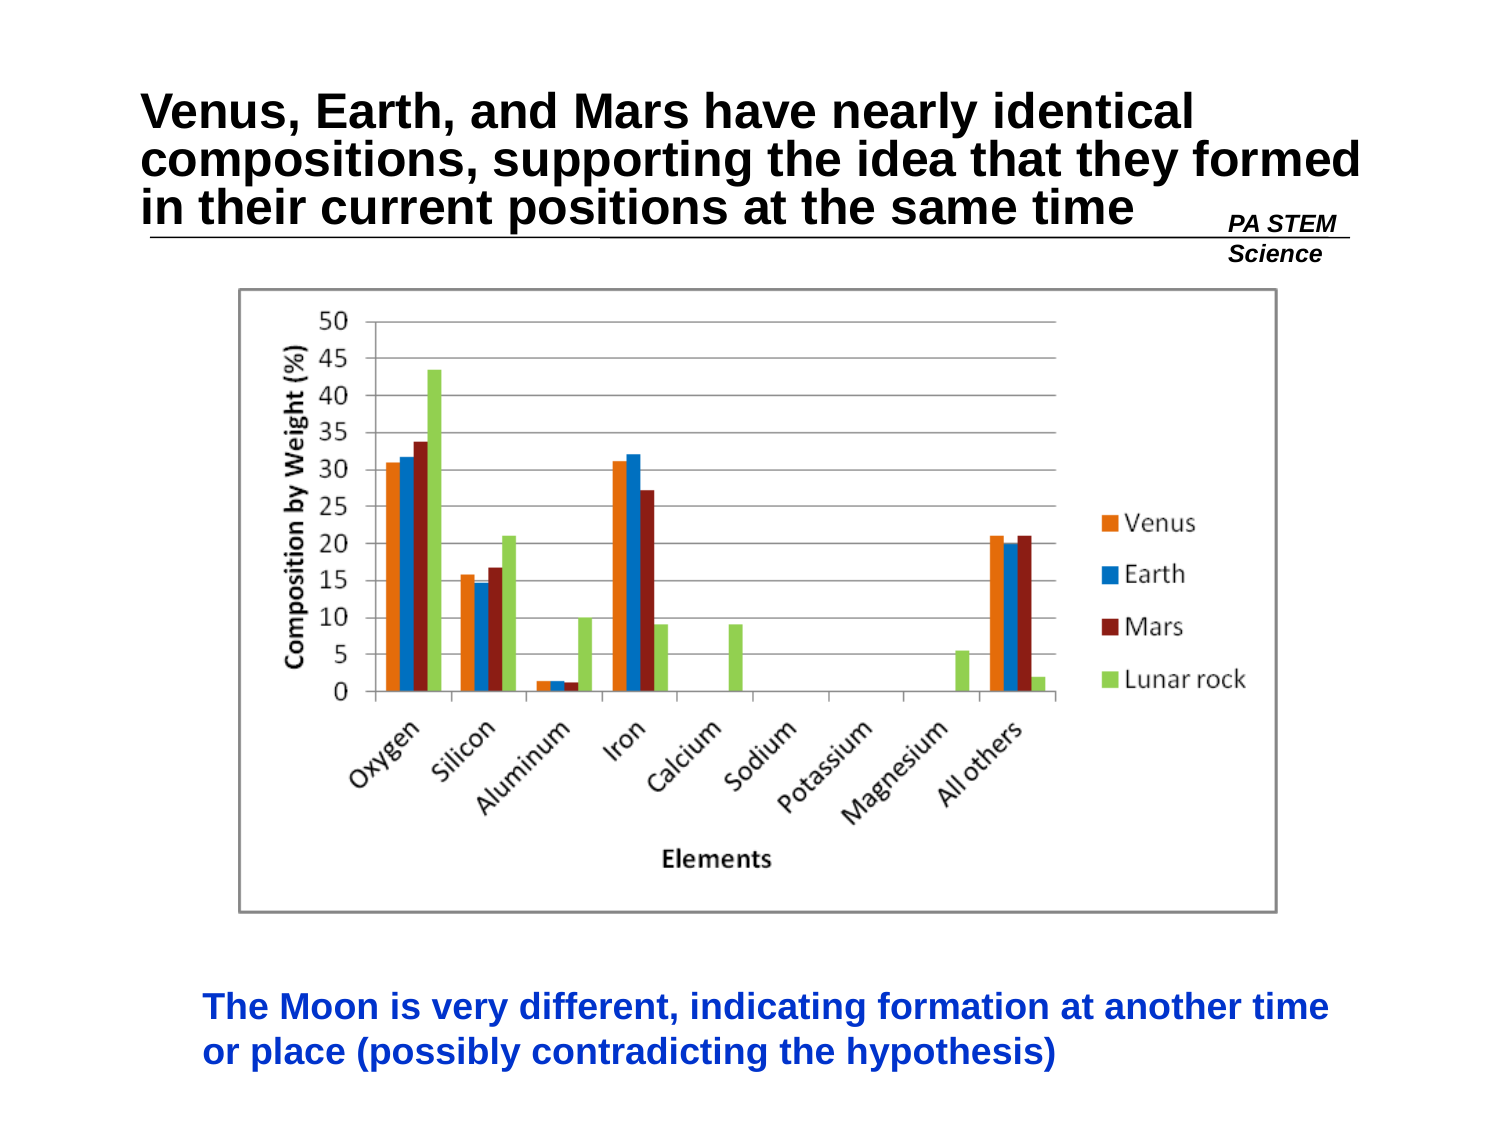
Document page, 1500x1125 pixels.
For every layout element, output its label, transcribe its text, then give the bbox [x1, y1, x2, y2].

text_box The Moon is very different, indicating formation at another time or place (possibly contradicting the hypothesis) [187, 974, 1350, 1080]
title Venus, Earth, and Mars have nearly identical compositions, supporting the idea that they formed in their current positions at the same time [124, 62, 1426, 263]
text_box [149, 199, 1353, 276]
picture [237, 287, 1279, 915]
